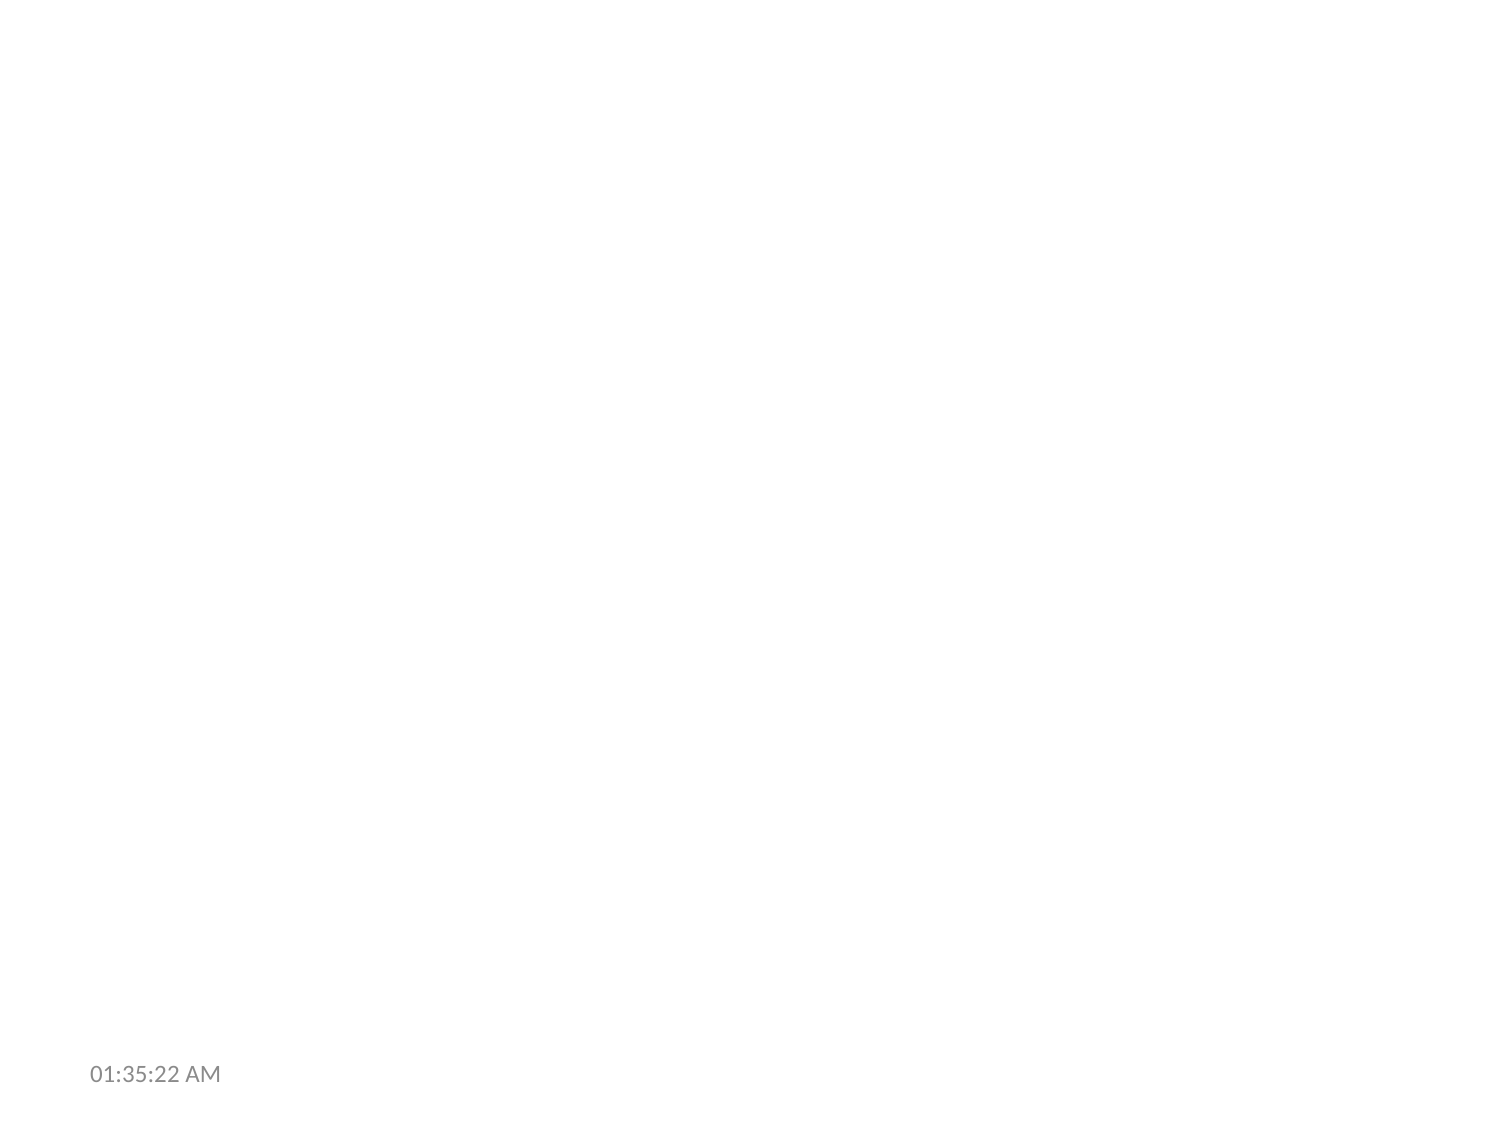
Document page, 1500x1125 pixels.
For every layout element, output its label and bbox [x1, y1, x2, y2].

slide_number [75, 1042, 425, 1103]
